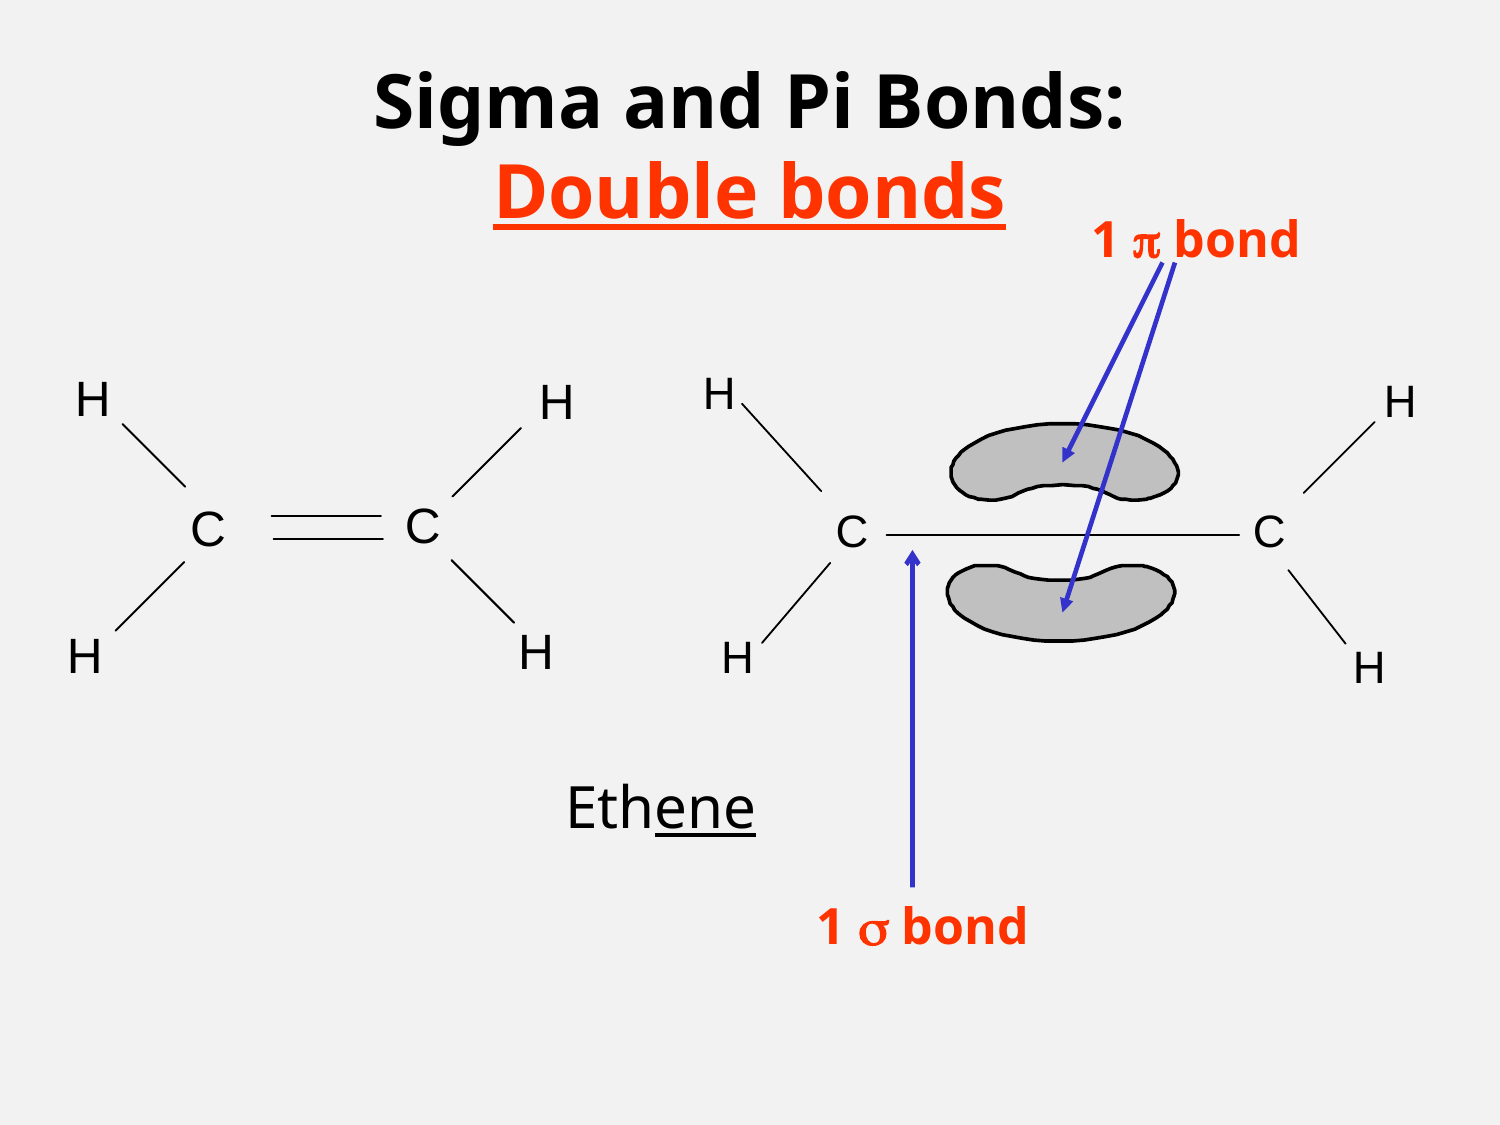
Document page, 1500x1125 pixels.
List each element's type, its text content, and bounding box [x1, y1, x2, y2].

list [687, 337, 1500, 726]
text_box Ethene [550, 762, 772, 848]
text_box 1  bond [1076, 199, 1316, 275]
title Sigma and Pi Bonds: Double bonds [112, 49, 1388, 238]
text_box 1  bond [801, 887, 1044, 963]
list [49, 337, 685, 721]
